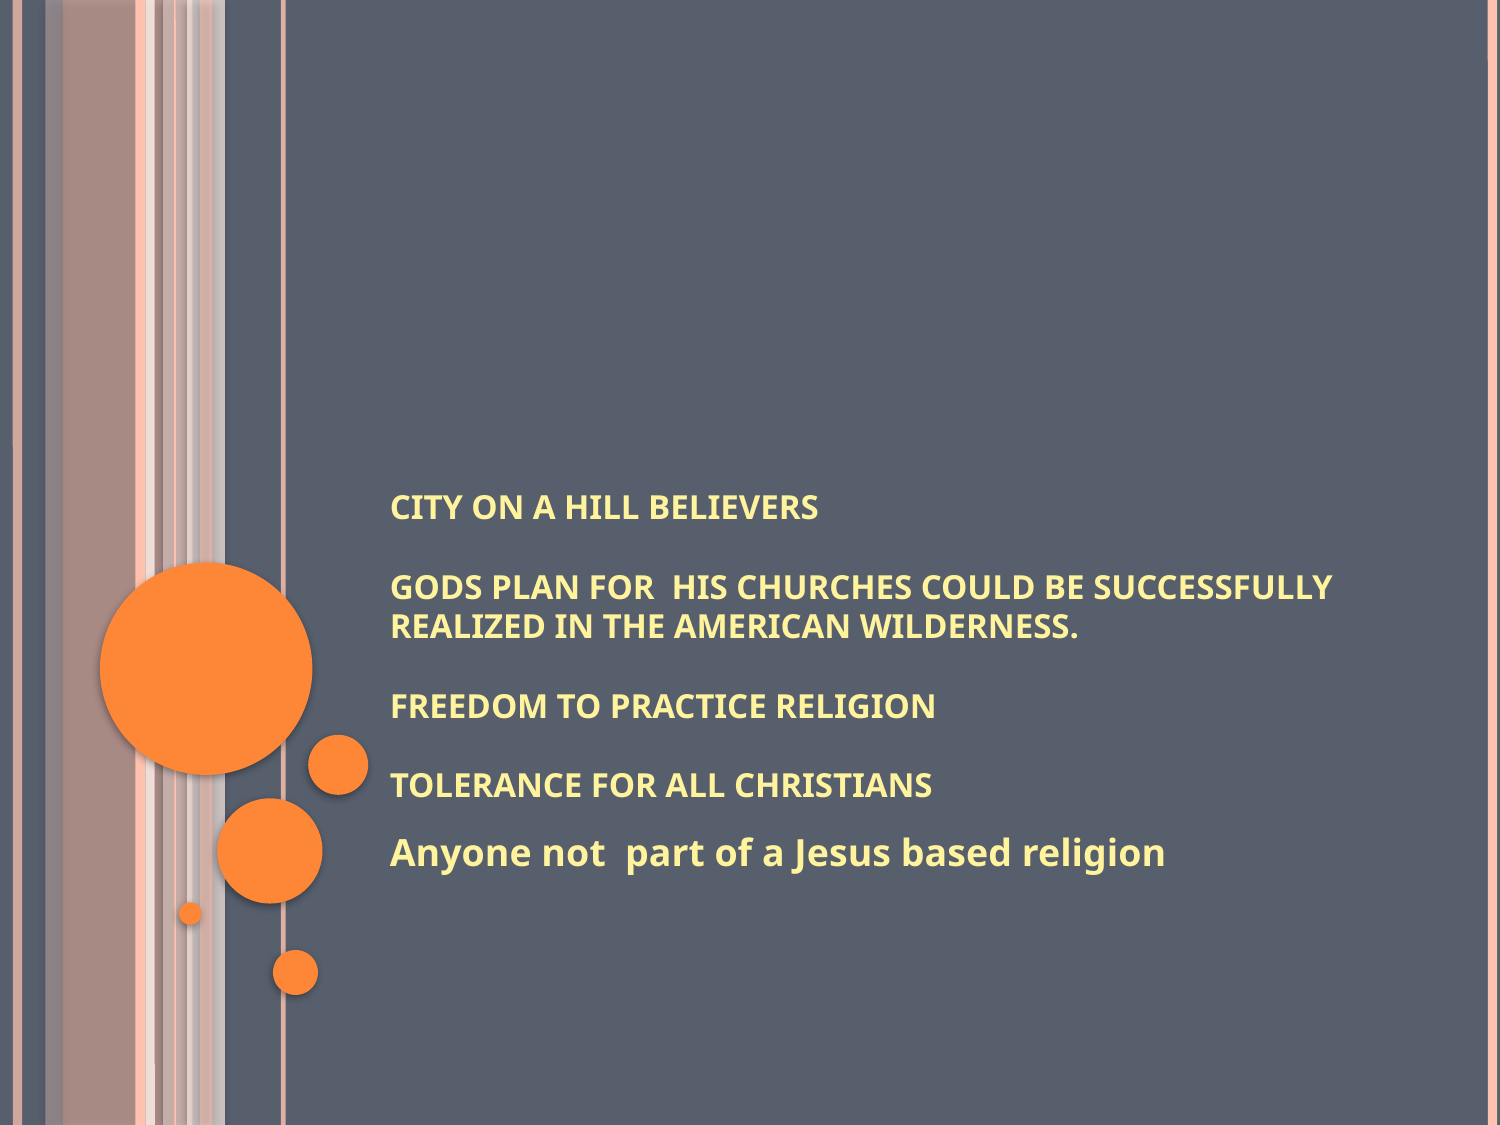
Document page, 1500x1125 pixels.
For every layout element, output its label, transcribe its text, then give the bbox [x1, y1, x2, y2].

title City on a Hill Believers Gods plan for his churches could be successfully realized in the American wilderness. Freedom to practice religion tolerance for all Christians [375, 474, 1388, 812]
list Anyone not part of a Jesus based religion [375, 821, 1388, 1047]
